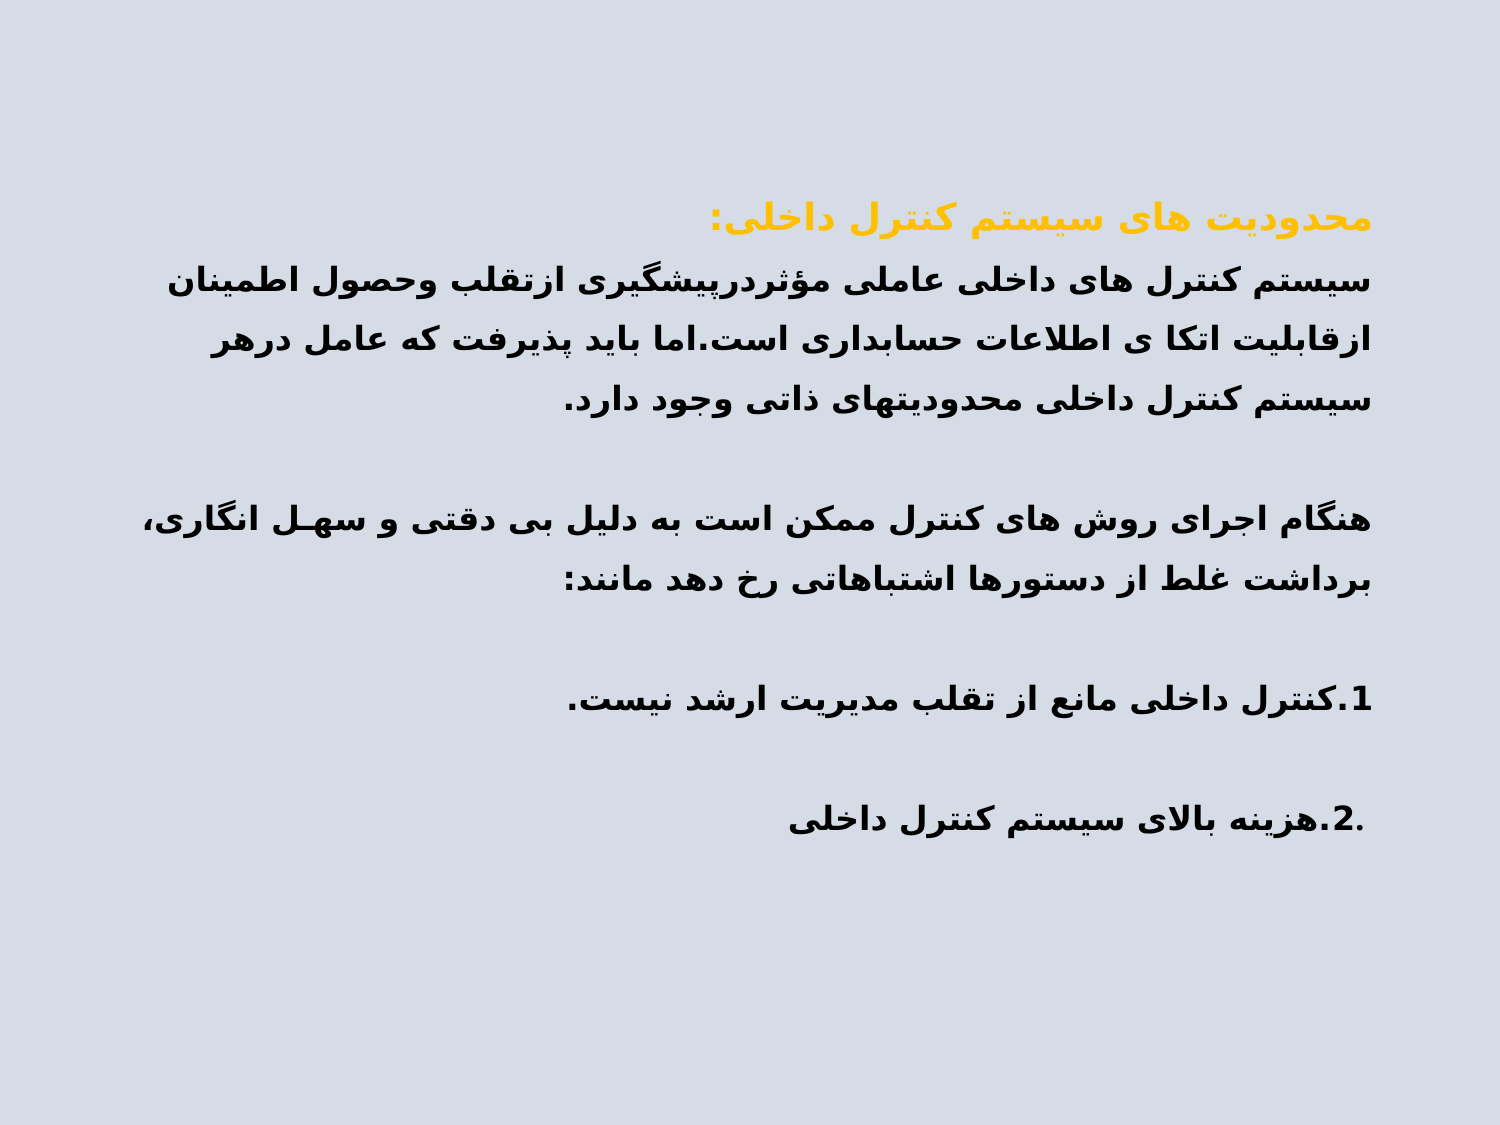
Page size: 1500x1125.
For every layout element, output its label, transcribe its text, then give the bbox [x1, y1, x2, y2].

title محدودیت های سیستم کنترل داخلی: سیستم کنترل های داخلی عاملی مؤثردرپیشگیری ازتقلب وحصول اطمینان ازقابلیت اتکا ی اطلاعات حسابداری است.اما باید پذیرفت که عامل درهر سیستم کنترل داخلی محدودیتهای ذاتی وجود دارد. هنگام اجرای روش های کنترل ممکن است به دلیل بی دقتی و سهـل انگاری، برداشت غلط از دستورها اشتباهاتی رخ دهد مانند: 1.کنترل داخلی مانع از تقلب مدیریت ارشد نیست. 2.هزینه بالای سیستم کنترل داخلی. [88, 184, 1389, 823]
